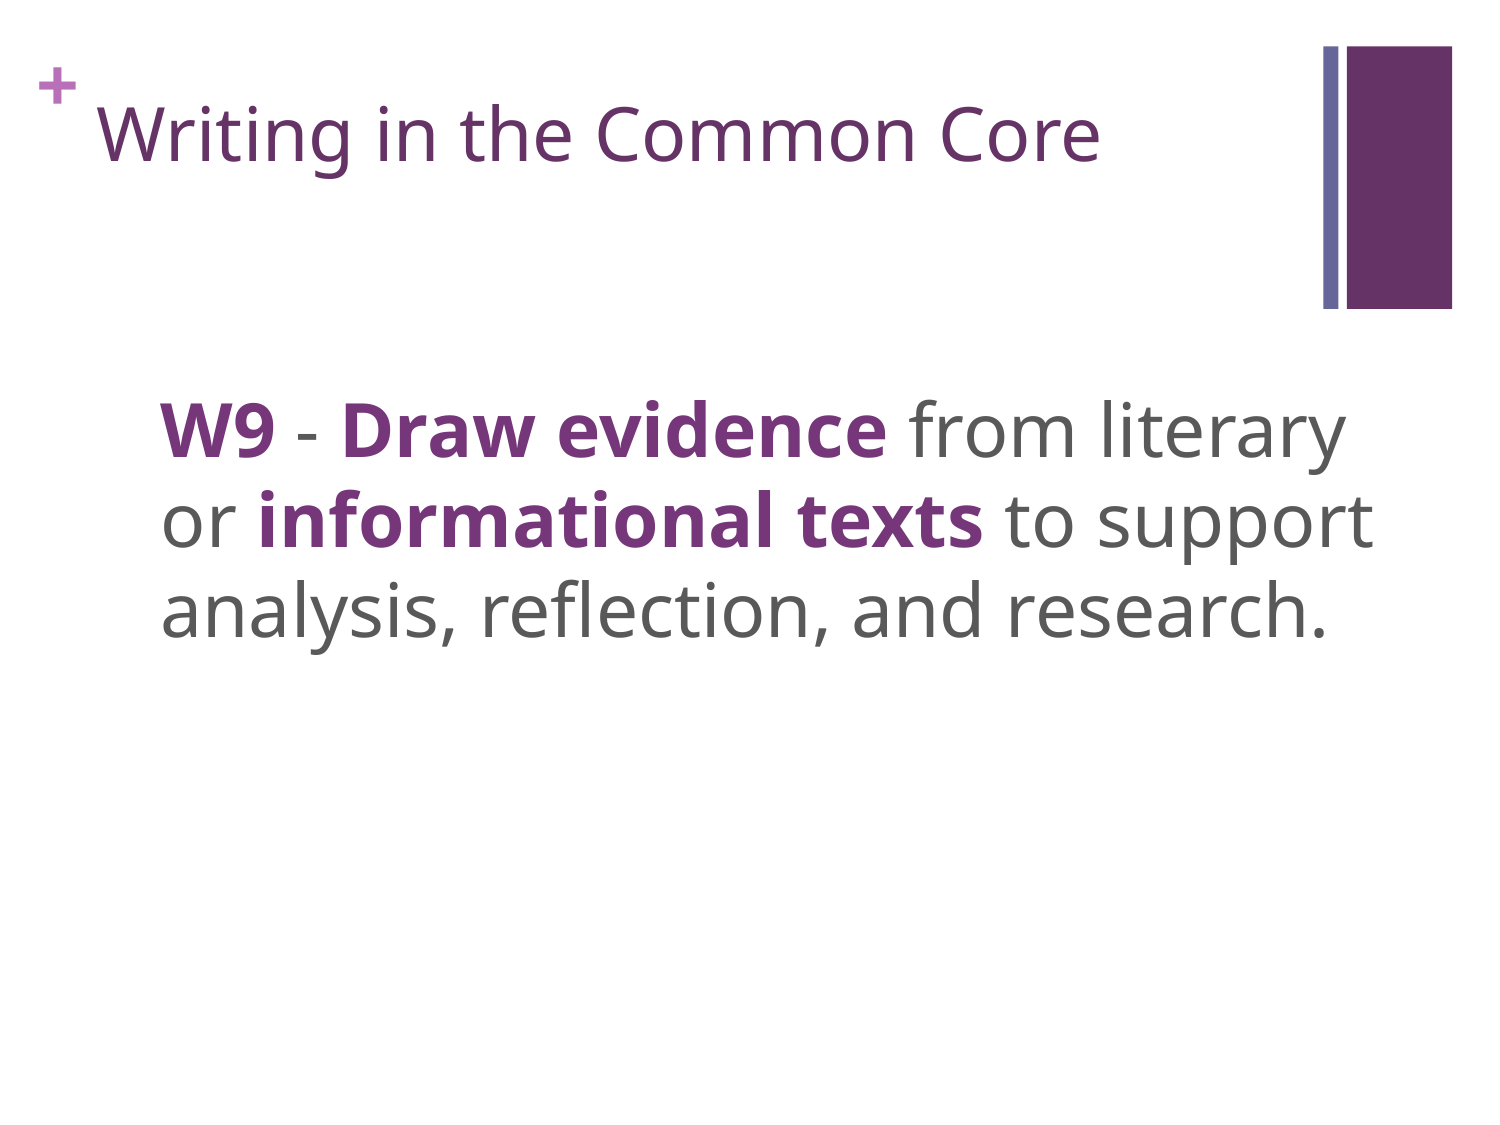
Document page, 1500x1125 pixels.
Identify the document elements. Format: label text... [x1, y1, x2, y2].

text_box W9 - Draw evidence from literary or informational texts to support analysis, reflection, and research. [62, 374, 1438, 660]
title Writing in the Common Core [81, 79, 1322, 263]
